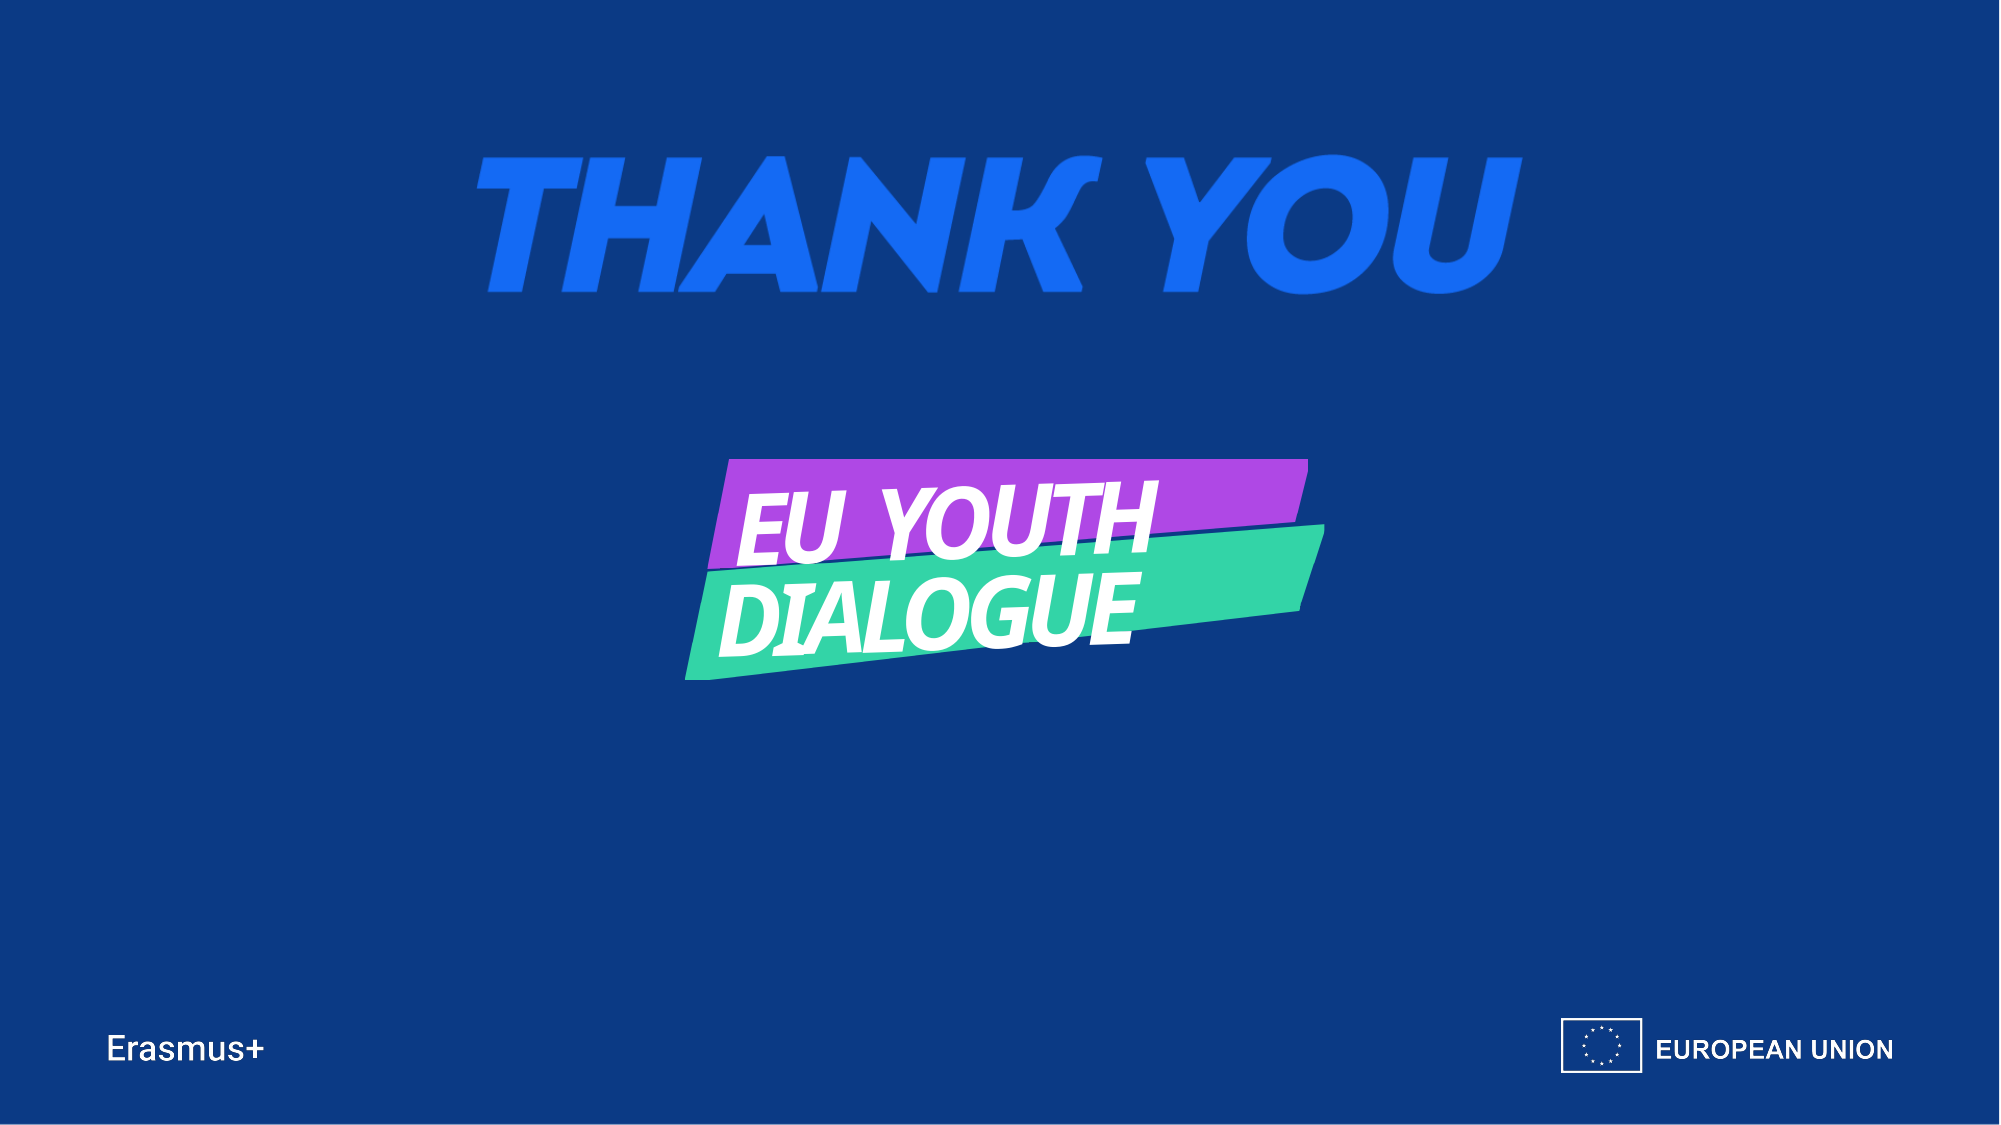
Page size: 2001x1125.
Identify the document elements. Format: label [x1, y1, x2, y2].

picture [0, 0, 2000, 1125]
text_box [684, 452, 1507, 681]
